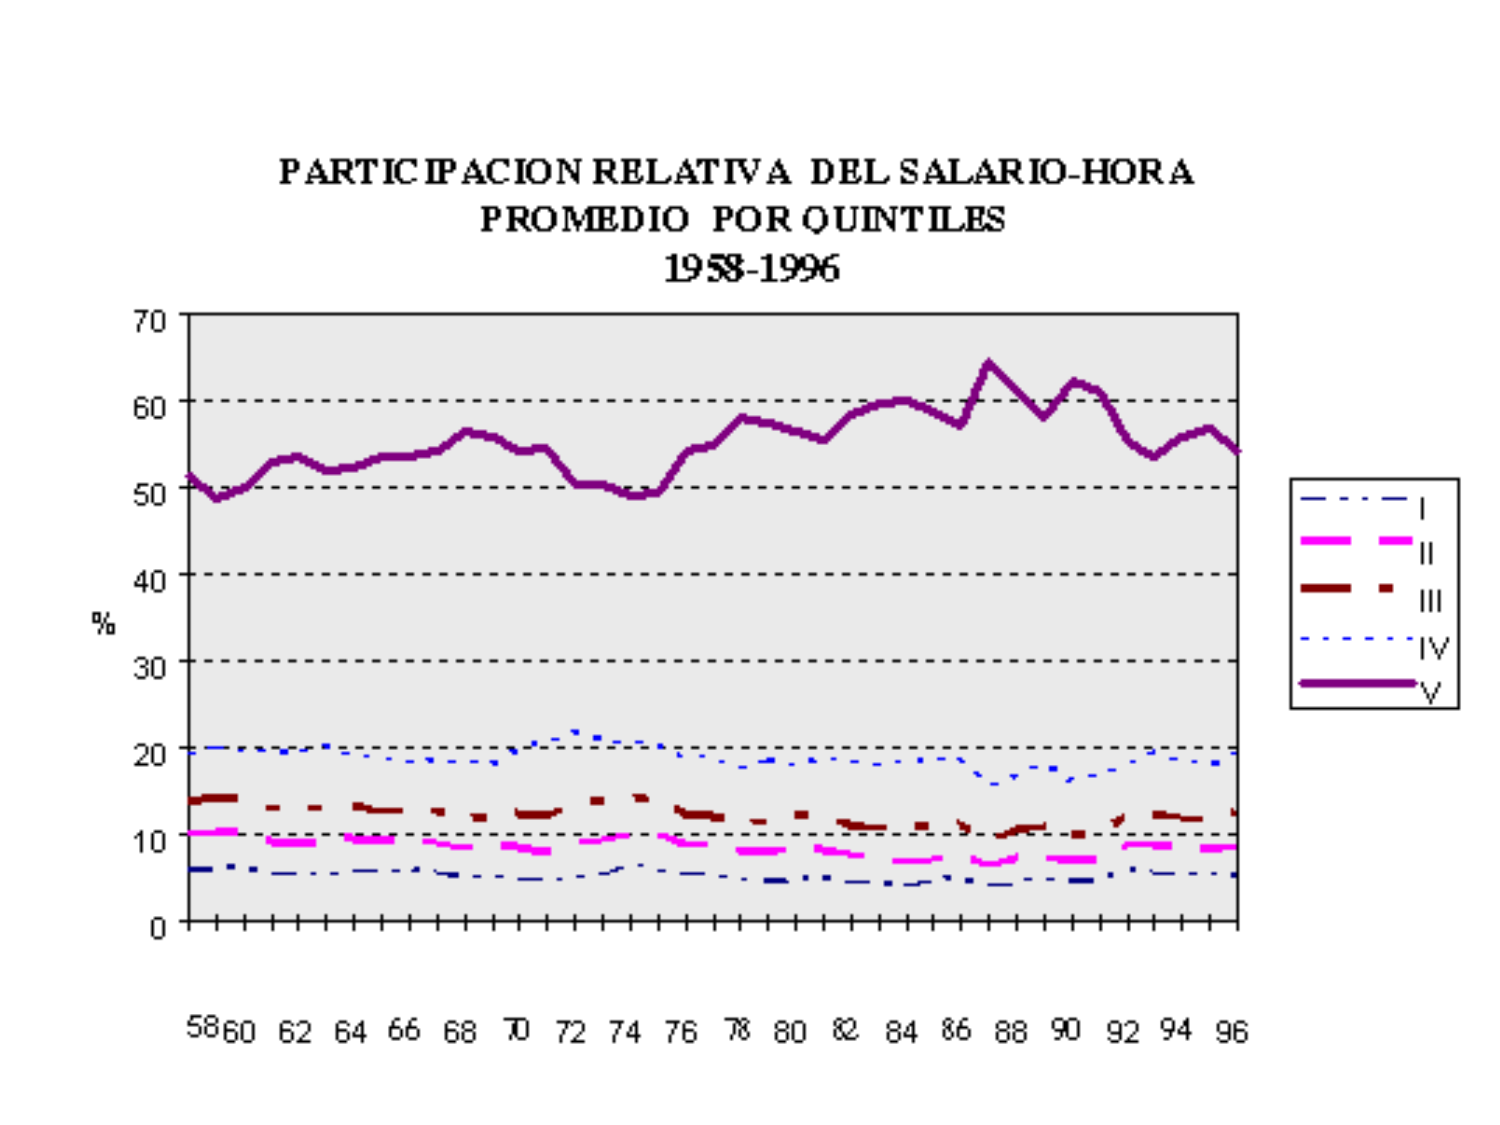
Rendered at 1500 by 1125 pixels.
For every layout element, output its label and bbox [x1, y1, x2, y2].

picture [14, 140, 1489, 1055]
